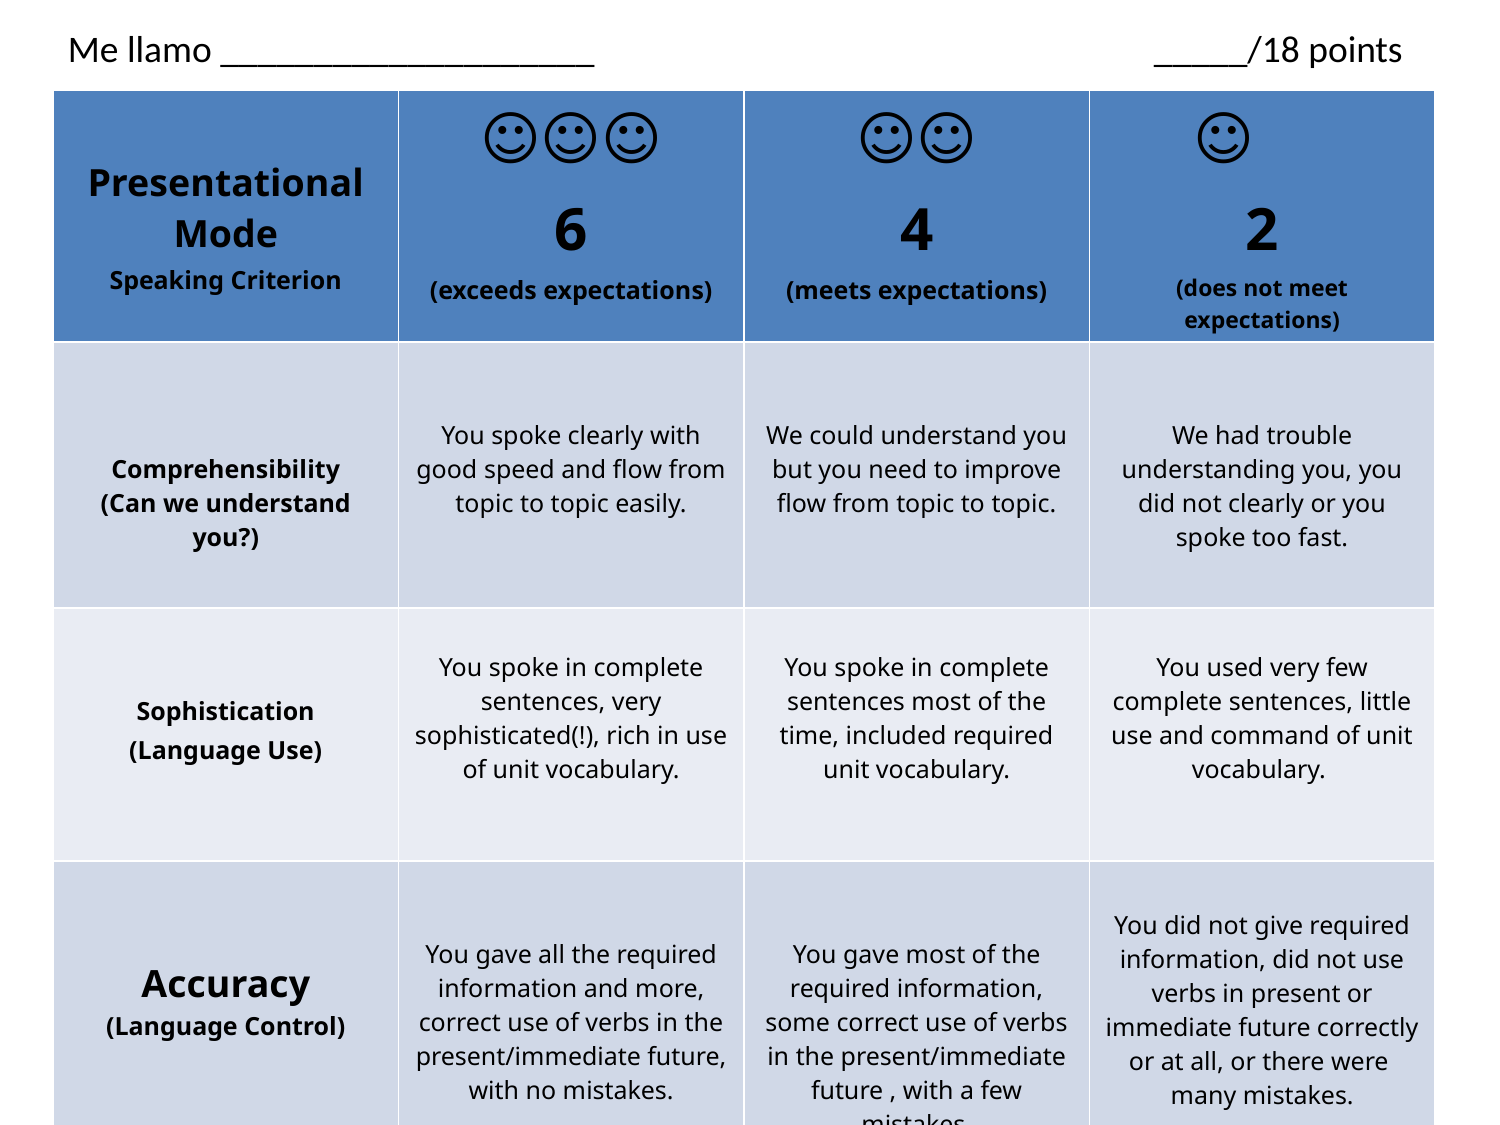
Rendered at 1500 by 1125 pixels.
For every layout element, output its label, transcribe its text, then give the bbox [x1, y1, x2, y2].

table_cell You gave most of the required information, some correct use of verbs in the present/immediate future , with a few mistakes. [745, 862, 1089, 1125]
table_cell You spoke in complete sentences most of the time, included required unit vocabulary. [745, 609, 1089, 860]
text_box Me llamo ____________________ _____/18 points [53, 17, 1436, 77]
table_header ☺ 2 (does not meet expectations) [1090, 91, 1434, 341]
table_cell You did not give required information, did not use verbs in present or immediate future correctly or at all, or there were many mistakes. [1090, 862, 1434, 1125]
table_header Presentational Mode Speaking Criterion [54, 91, 398, 341]
table_header ☺☺ 4 (meets expectations) [745, 91, 1089, 341]
table_cell Comprehensibility (Can we understand you?) [54, 343, 398, 607]
table_cell We had trouble understanding you, you did not clearly or you spoke too fast. [1090, 343, 1434, 607]
table_cell Accuracy (Language Control) [54, 862, 398, 1125]
table_header ☺☺☺ 6 (exceeds expectations) [399, 91, 743, 341]
table_cell You spoke in complete sentences, very sophisticated(!), rich in use of unit vocabulary. [399, 609, 743, 860]
table_cell Sophistication (Language Use) [54, 609, 398, 860]
table_cell We could understand you but you need to improve flow from topic to topic. [745, 343, 1089, 607]
table_cell You gave all the required information and more, correct use of verbs in the present/immediate future, with no mistakes. [399, 862, 743, 1125]
table_cell You used very few complete sentences, little use and command of unit vocabulary. [1090, 609, 1434, 860]
table_cell You spoke clearly with good speed and flow from topic to topic easily. [399, 343, 743, 607]
